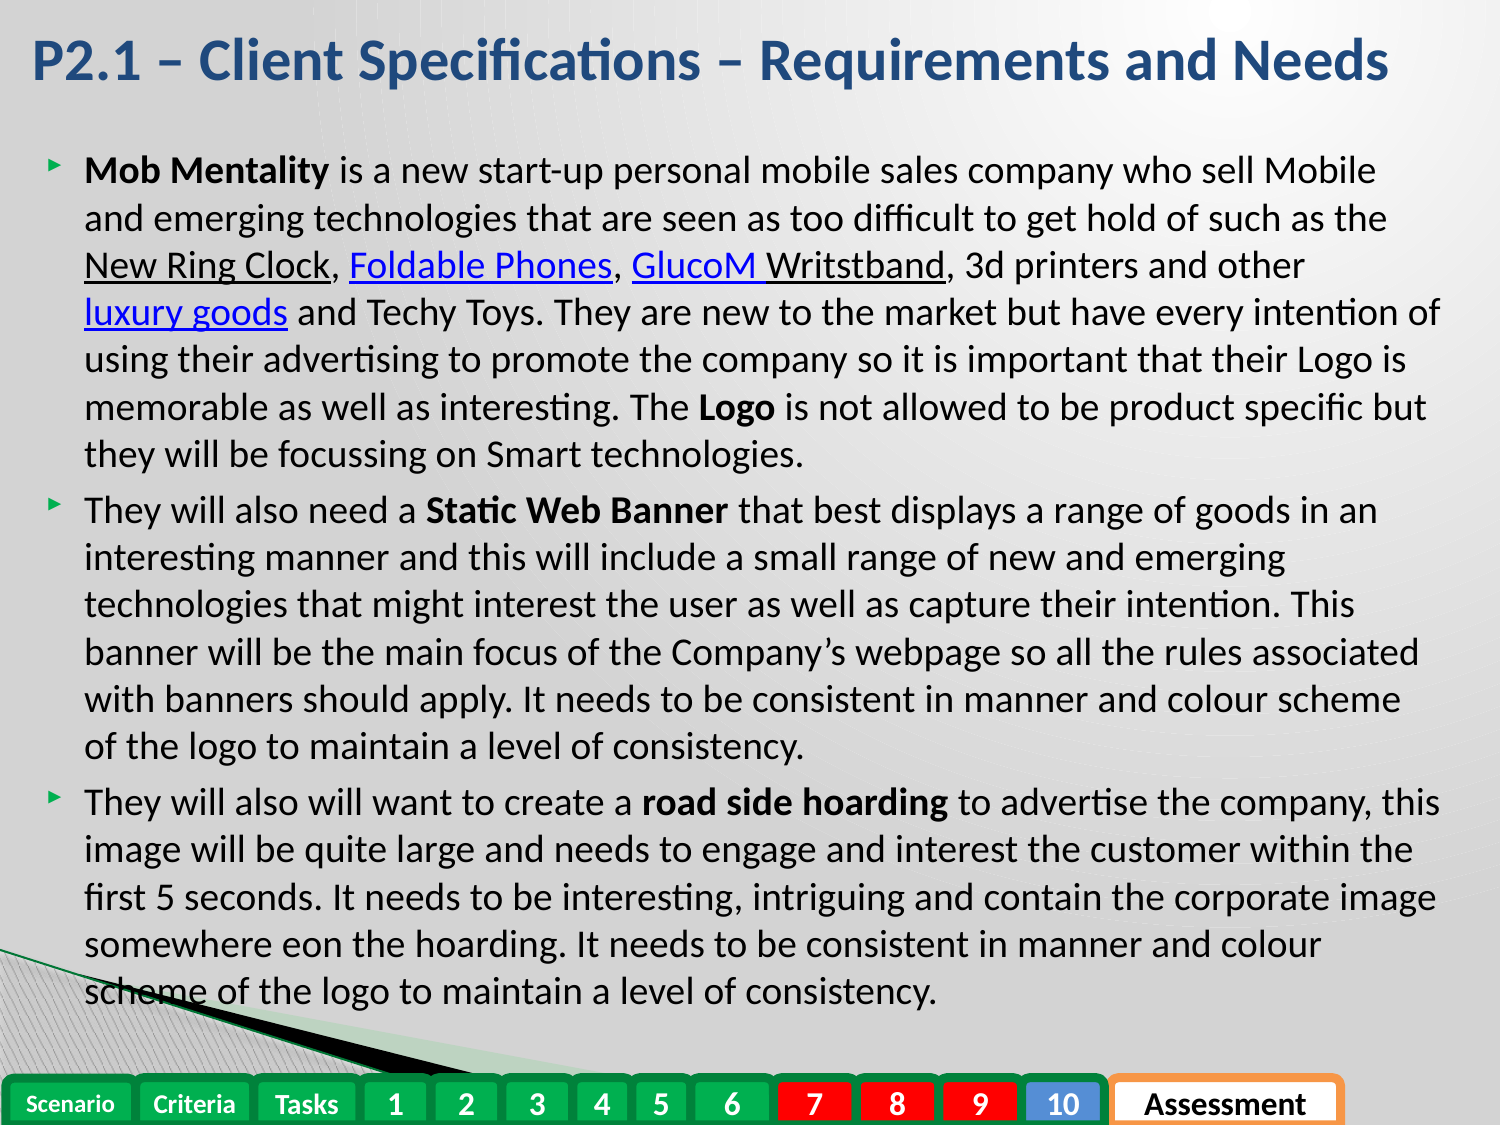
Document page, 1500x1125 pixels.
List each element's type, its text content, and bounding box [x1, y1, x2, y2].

list Mob Mentality is a new start-up personal mobile sales company who sell Mobile and emerging technologies that are seen as too difficult to get hold of such as the New Ring Clock, Foldable Phones, GlucoM Writstband, 3d printers and other luxury goods and Techy Toys. They are new to the market but have every intention of using their advertising to promote the company so it is important that their Logo is memorable as well as interesting. The Logo is not allowed to be product specific but they will be focussing on Smart technologies. They will also need a Static Web Banner that best displays a range of goods in an interesting manner and this will include a small range of new and emerging technologies that might interest the user as well as capture their intention. This banner will be the main focus of the Company’s webpage so all the rules associated with banners should apply. It needs to be consistent in manner and colour scheme of the logo to maintain a level of consistency. They will also will want to create a road side hoarding to advertise the company, this image will be quite large and needs to engage and interest the customer within the first 5 seconds. It needs to be interesting, intriguing and contain the corporate image somewhere eon the hoarding. It needs to be consistent in manner and colour scheme of the logo to maintain a level of consistency. [29, 137, 1459, 1035]
text_box P2.1 – Client Specifications – Requirements and Needs [17, 19, 1489, 94]
